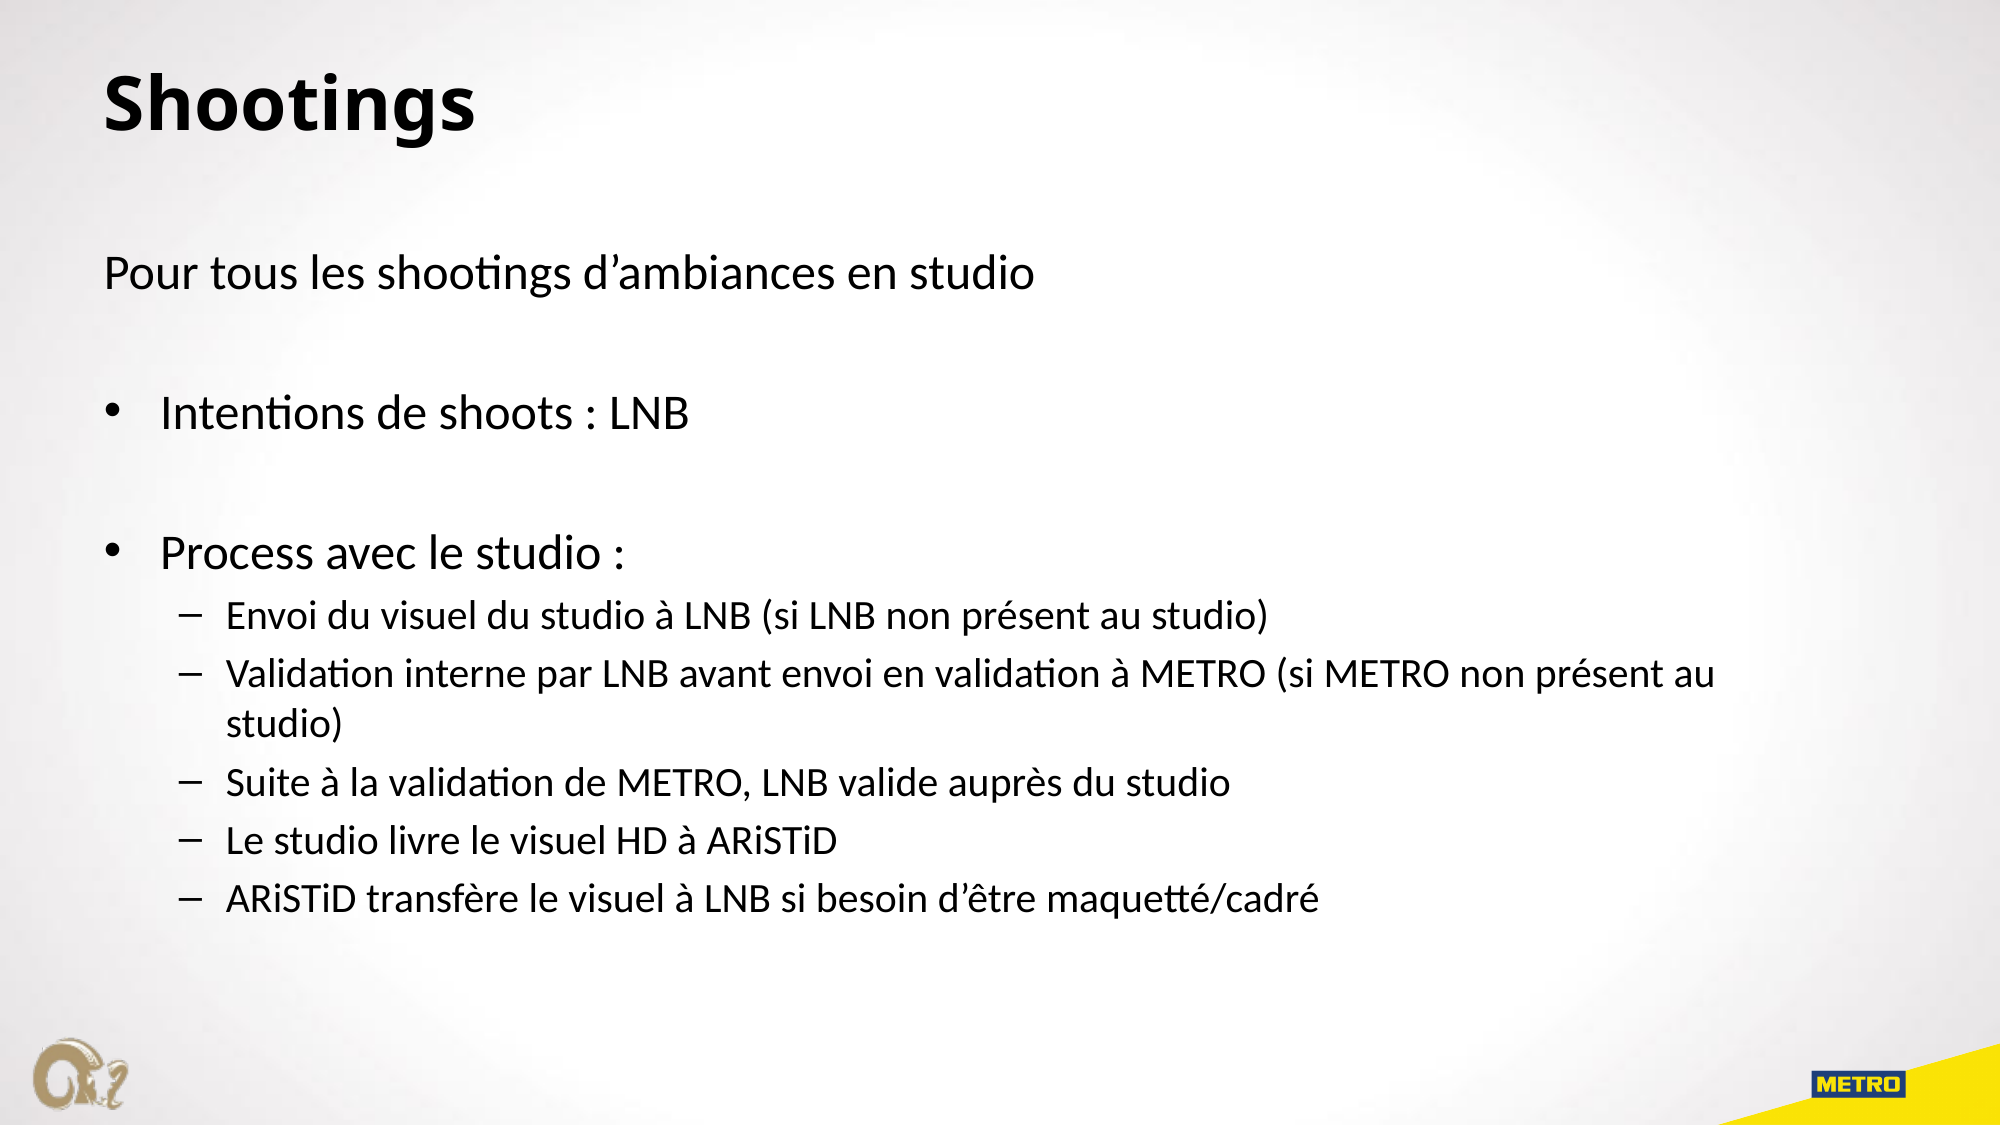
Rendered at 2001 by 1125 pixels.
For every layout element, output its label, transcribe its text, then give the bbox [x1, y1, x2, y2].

title Shootings [88, 6, 1889, 195]
list Pour tous les shootings d’ambiances en studio Intentions de shoots : LNB Process avec le studio : Envoi du visuel du studio à LNB (si LNB non présent au studio) Validation interne par LNB avant envoi en validation à METRO (si METRO non présent au studio) Suite à la validation de METRO, LNB valide auprès du studio Le studio livre le visuel HD à ARiSTiD ARiSTiD transfère le visuel à LNB si besoin d’être maquetté/cadré [88, 231, 1800, 994]
picture [0, 0, 2000, 1125]
